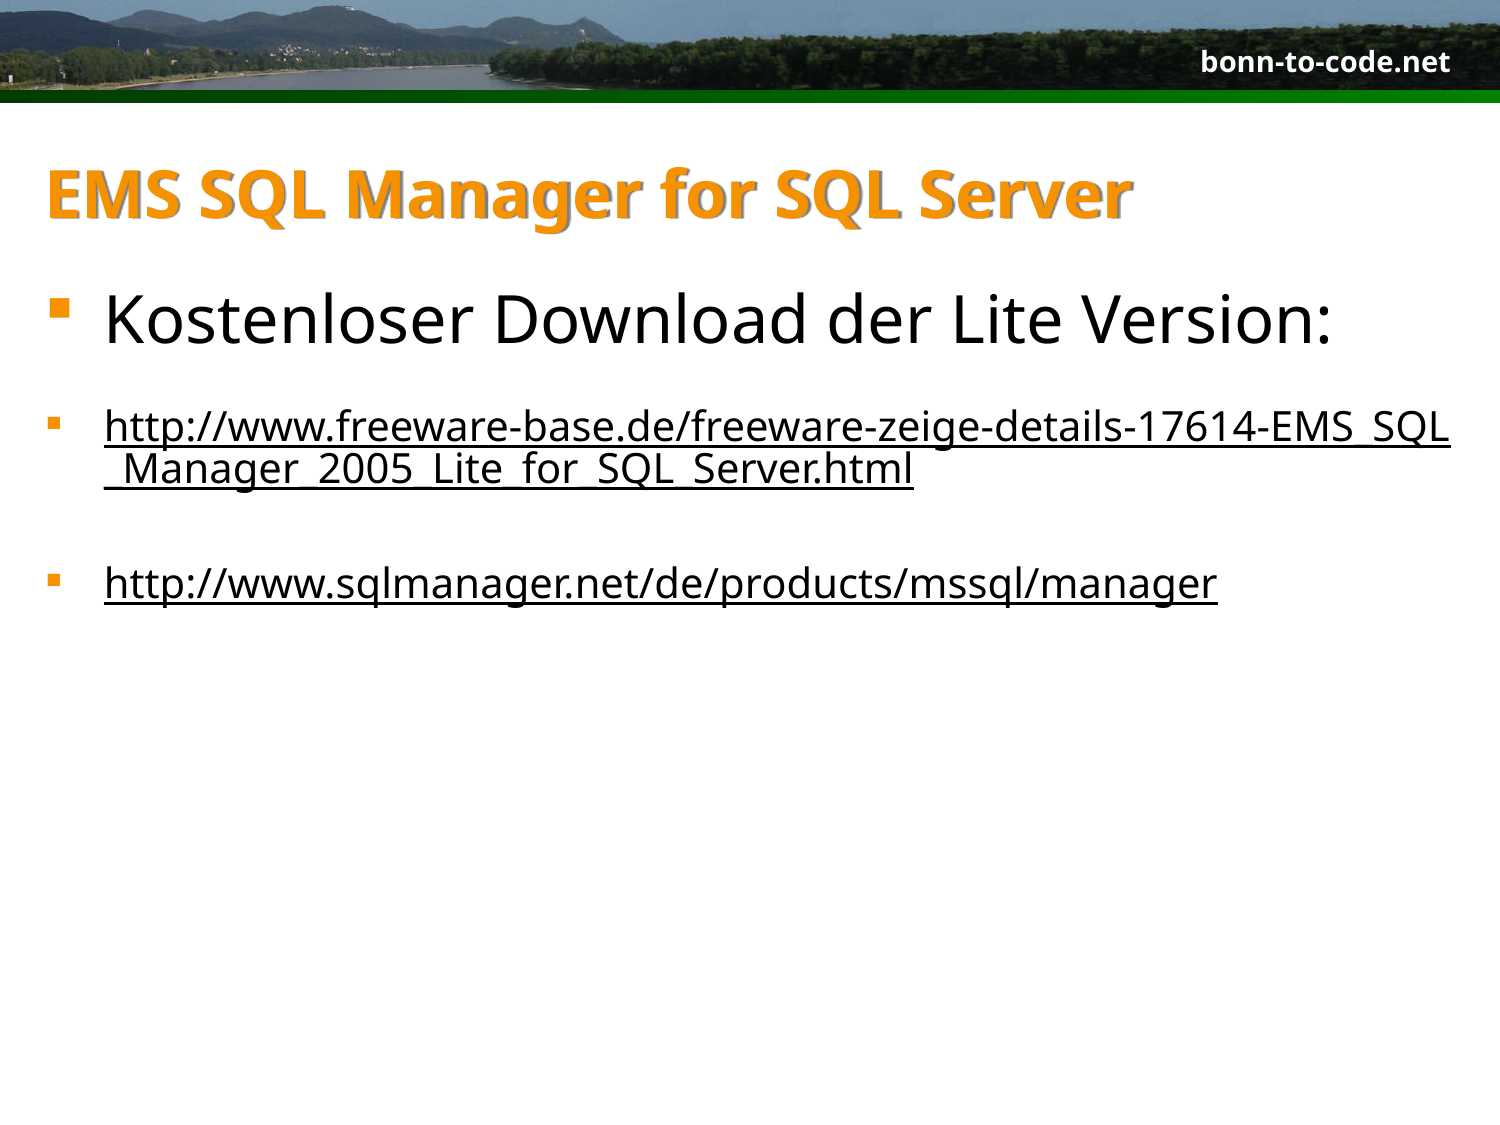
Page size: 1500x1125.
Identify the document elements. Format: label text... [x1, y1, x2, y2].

picture [0, 0, 1500, 90]
list Kostenloser Download der Lite Version: http://www.freeware-base.de/freeware-zeige-details-17614-EMS_SQL_Manager_2005_Lite_for_SQL_Server.html http://www.sqlmanager.net/de/products/mssql/manager [29, 269, 1471, 1125]
title EMS SQL Manager for SQL Server [29, 113, 1471, 269]
